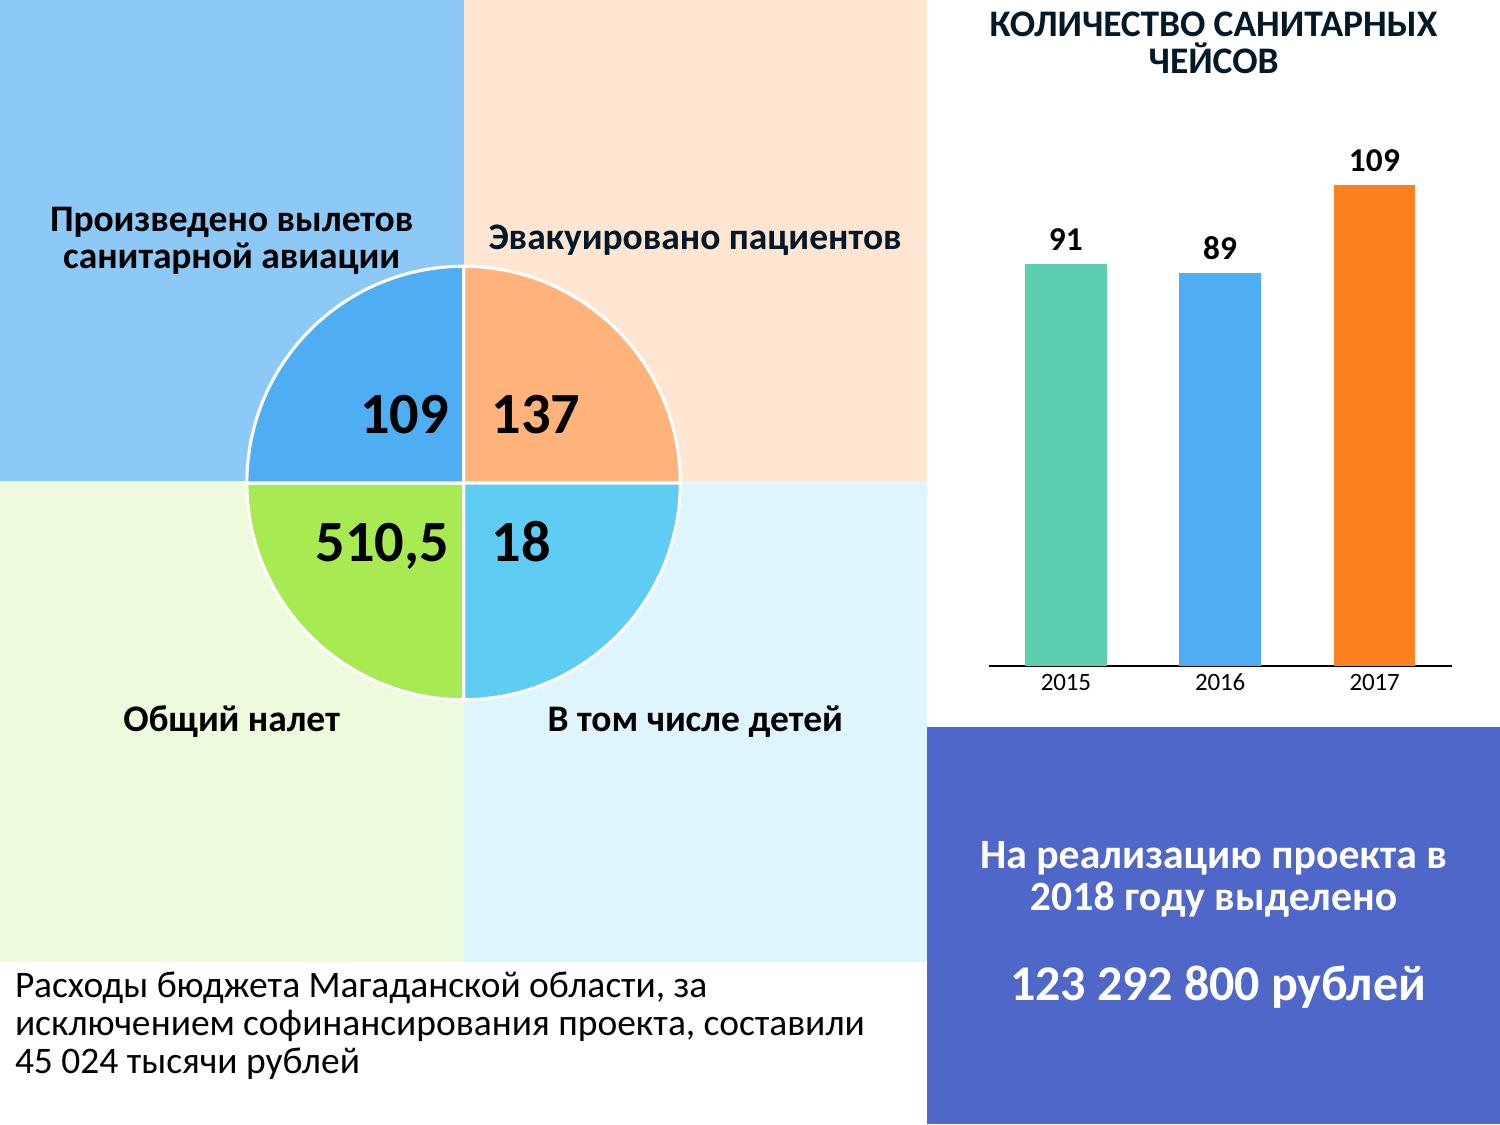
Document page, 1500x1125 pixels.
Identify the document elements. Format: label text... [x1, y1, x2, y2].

table_header КОЛИЧЕСТВО САНИТАРНЫХ ЧЕЙСОВ [927, 1, 1500, 727]
table_cell На реализацию проекта в 2018 году выделено 123 292 800 рублей [927, 727, 1500, 1124]
table_cell Общий налет [0, 481, 464, 962]
chart [979, 124, 1462, 709]
table_header Эвакуировано пациентов [464, 0, 927, 481]
table_cell Расходы бюджета Магаданской области, за исключением софинансирования проекта, составили 45 024 тысячи рублей [0, 962, 927, 1124]
chart [124, 257, 803, 709]
table_cell В том числе детей [464, 481, 927, 962]
table_header Произведено вылетов санитарной авиации [0, 0, 464, 481]
